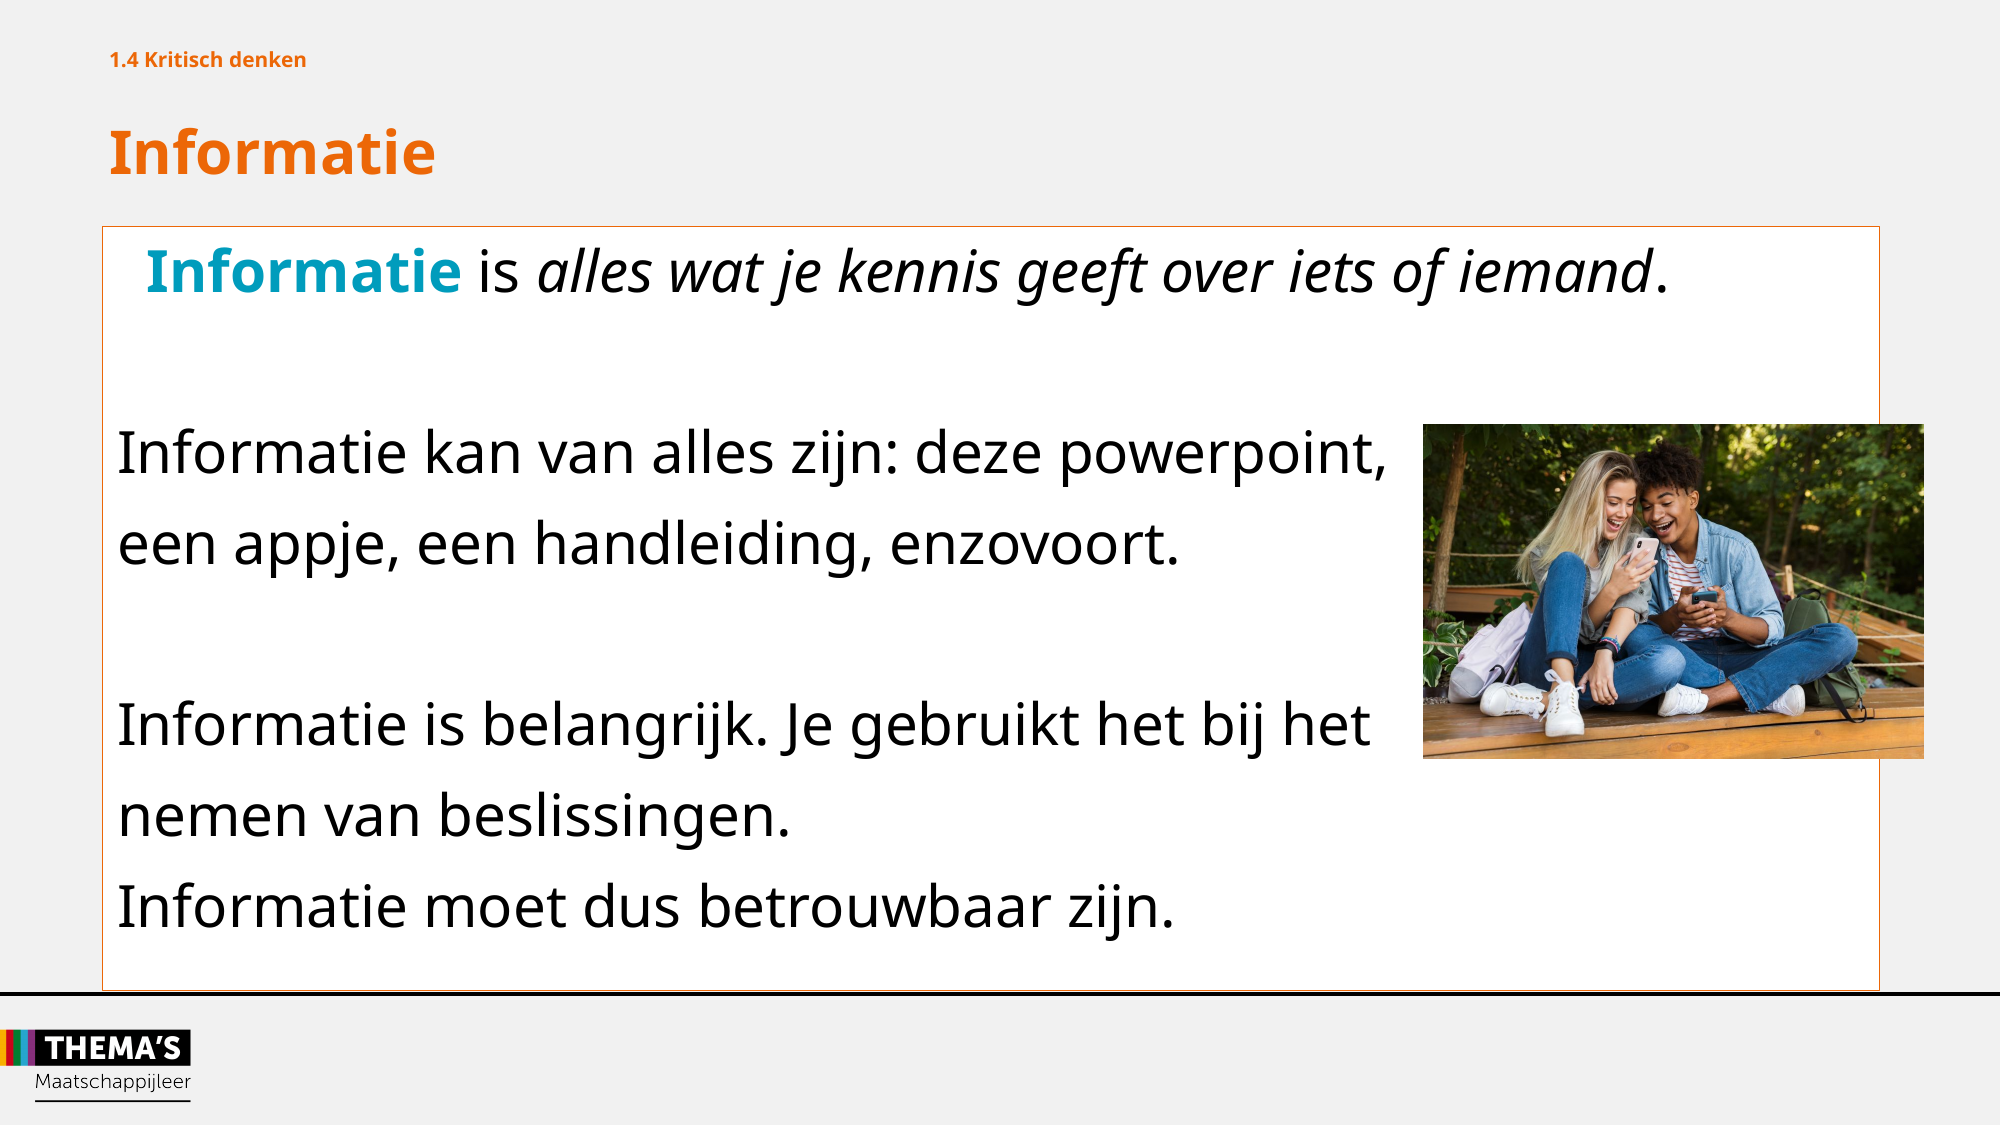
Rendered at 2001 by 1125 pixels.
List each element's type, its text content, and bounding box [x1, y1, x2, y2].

list Informatie is alles wat je kennis geeft over iets of iemand. Informatie kan van alles zijn: deze powerpoint, een appje, een handleiding, enzovoort. Informatie is belangrijk. Je gebruikt het bij het nemen van beslissingen. Informatie moet dus betrouwbaar zijn. [102, 226, 1880, 991]
picture [1423, 424, 1924, 759]
picture [0, 993, 203, 1125]
list 1.4 Kritisch denken [94, 33, 941, 88]
list Informatie [94, 114, 1879, 205]
